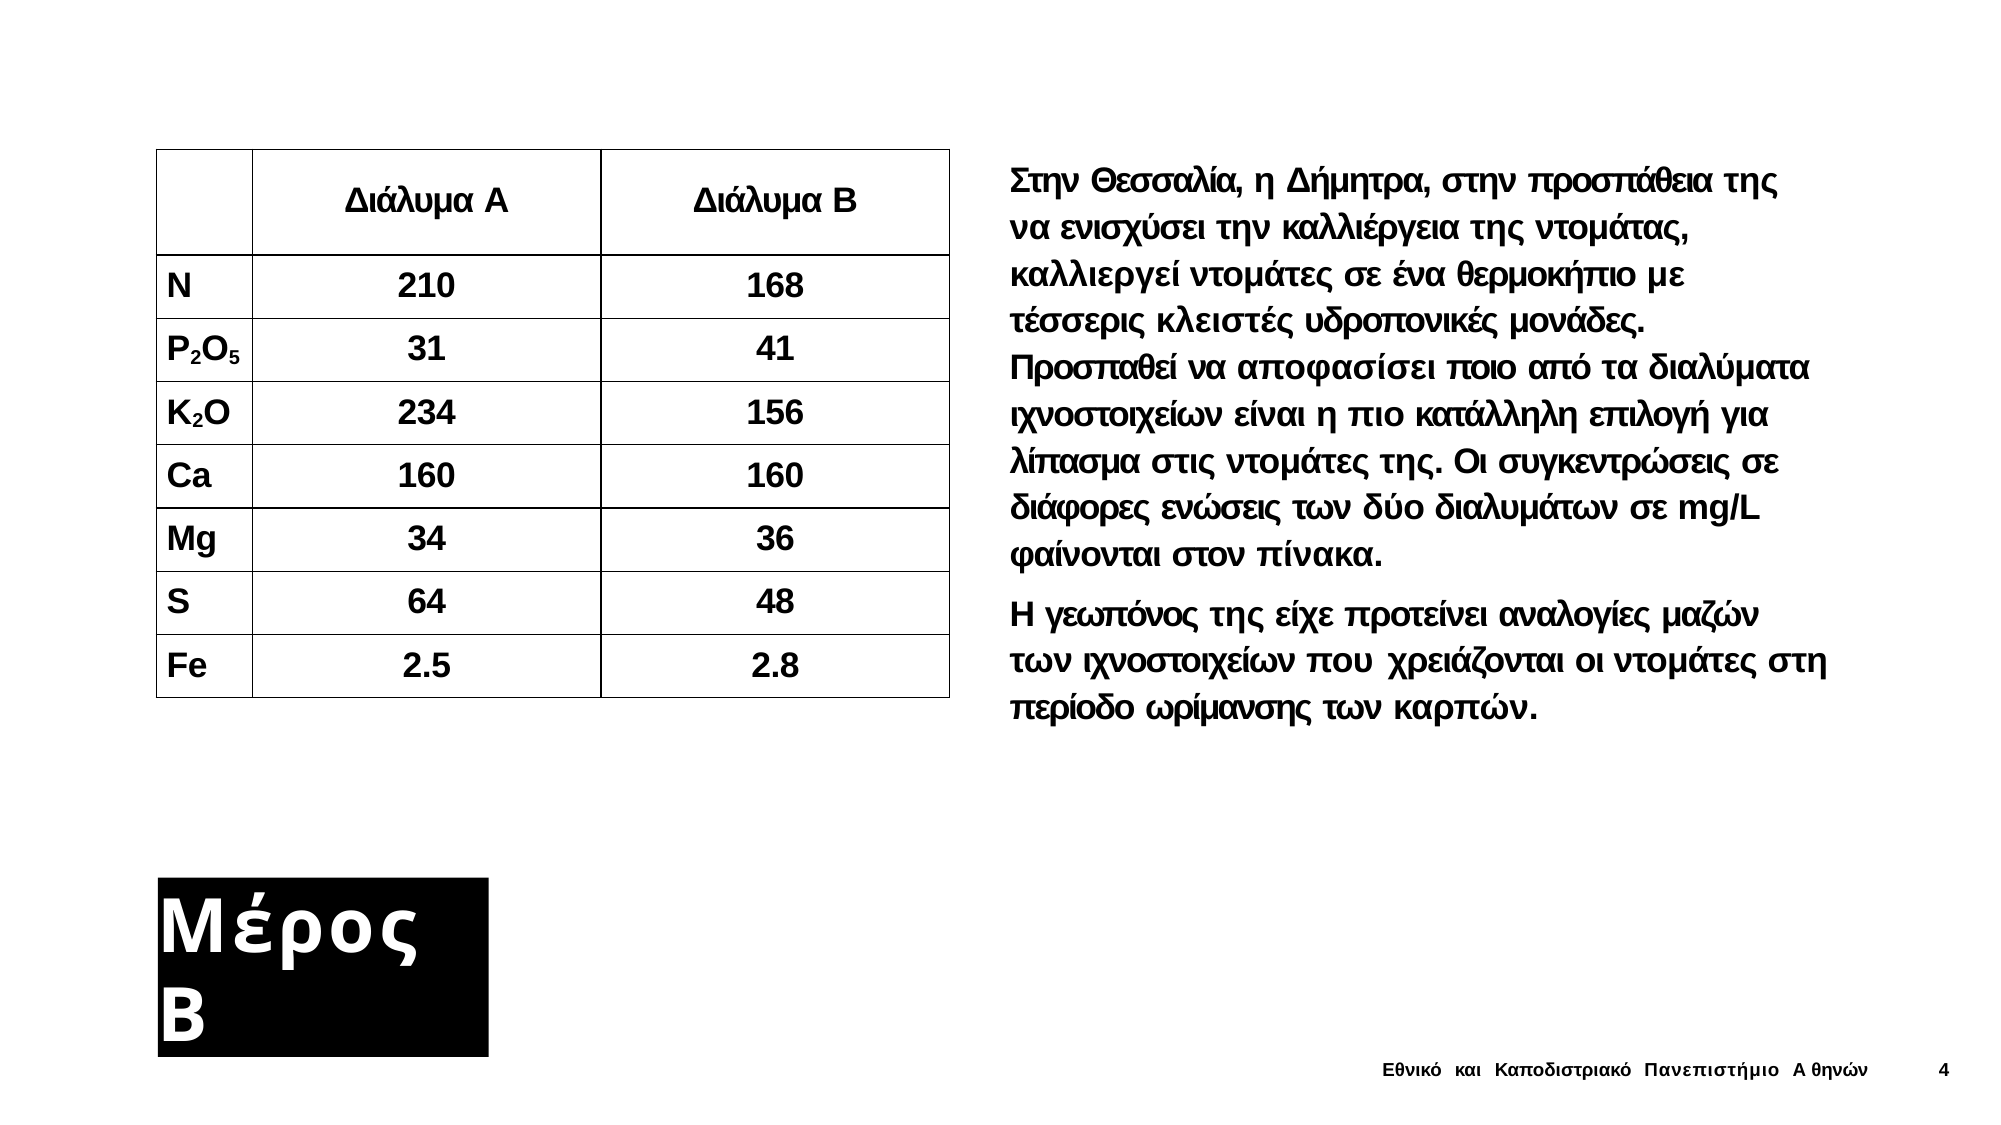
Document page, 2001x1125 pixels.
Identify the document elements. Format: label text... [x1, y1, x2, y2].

table_cell 160 [253, 445, 600, 507]
table_cell Fe [157, 635, 252, 697]
table_cell 168 [602, 256, 949, 318]
table_cell Ca [157, 445, 252, 507]
table_cell 64 [253, 572, 600, 634]
text_box Μέρος Β [157, 877, 489, 1057]
table_cell P2O5 [157, 319, 252, 381]
table_cell 234 [253, 382, 600, 444]
table_cell 2.8 [602, 635, 949, 697]
table_cell K2O [157, 382, 252, 444]
table_cell 156 [602, 382, 949, 444]
table_cell 41 [602, 319, 949, 381]
table_header Διάλυμα Α [253, 150, 600, 254]
slide_number 2 [1932, 1059, 1957, 1125]
text_box Στην Θεσσαλία, η Δήμητρα, στην προσπάθεια της να ενισχύσει την καλλιέργεια της ντομάτας, καλλιεργεί ντομάτες σε ένα θερμοκήπιο με τέσσερις κλειστές υδροπονικές μονάδες. Προσπαθεί να αποφασίσει ποιο από τα διαλύματα ιχνοστοιχείων είναι η πιο κατάλληλη επιλογή για λίπασμα στις ντομάτες της. Οι συγκεντρώσεις σε διάφορες ενώσεις των δύο διαλυμάτων σε mg/L φαίνονται στον πίνακα. Η γεωπόνος της είχε προτείνει αναλογίες μαζών των ιχνοστοιχείων που χρειάζονται οι ντομάτες στη περίοδο ωρίμανσης των καρπών. [1007, 150, 1829, 727]
table_cell 160 [602, 445, 949, 507]
table_cell N [157, 256, 252, 318]
table_cell 31 [253, 319, 600, 381]
table_header Διάλυμα Β [602, 150, 949, 254]
table_header [157, 150, 252, 254]
table_cell 34 [253, 509, 600, 571]
table_cell 210 [253, 256, 600, 318]
table_cell 36 [602, 509, 949, 571]
table_cell Mg [157, 509, 252, 571]
table_cell 48 [602, 572, 949, 634]
table_cell S [157, 572, 252, 634]
table_cell 2.5 [253, 635, 600, 697]
footer Εθνικό και Καποδιστριακό Πανεπιστήμιο Α θηνών [1380, 1059, 1878, 1125]
